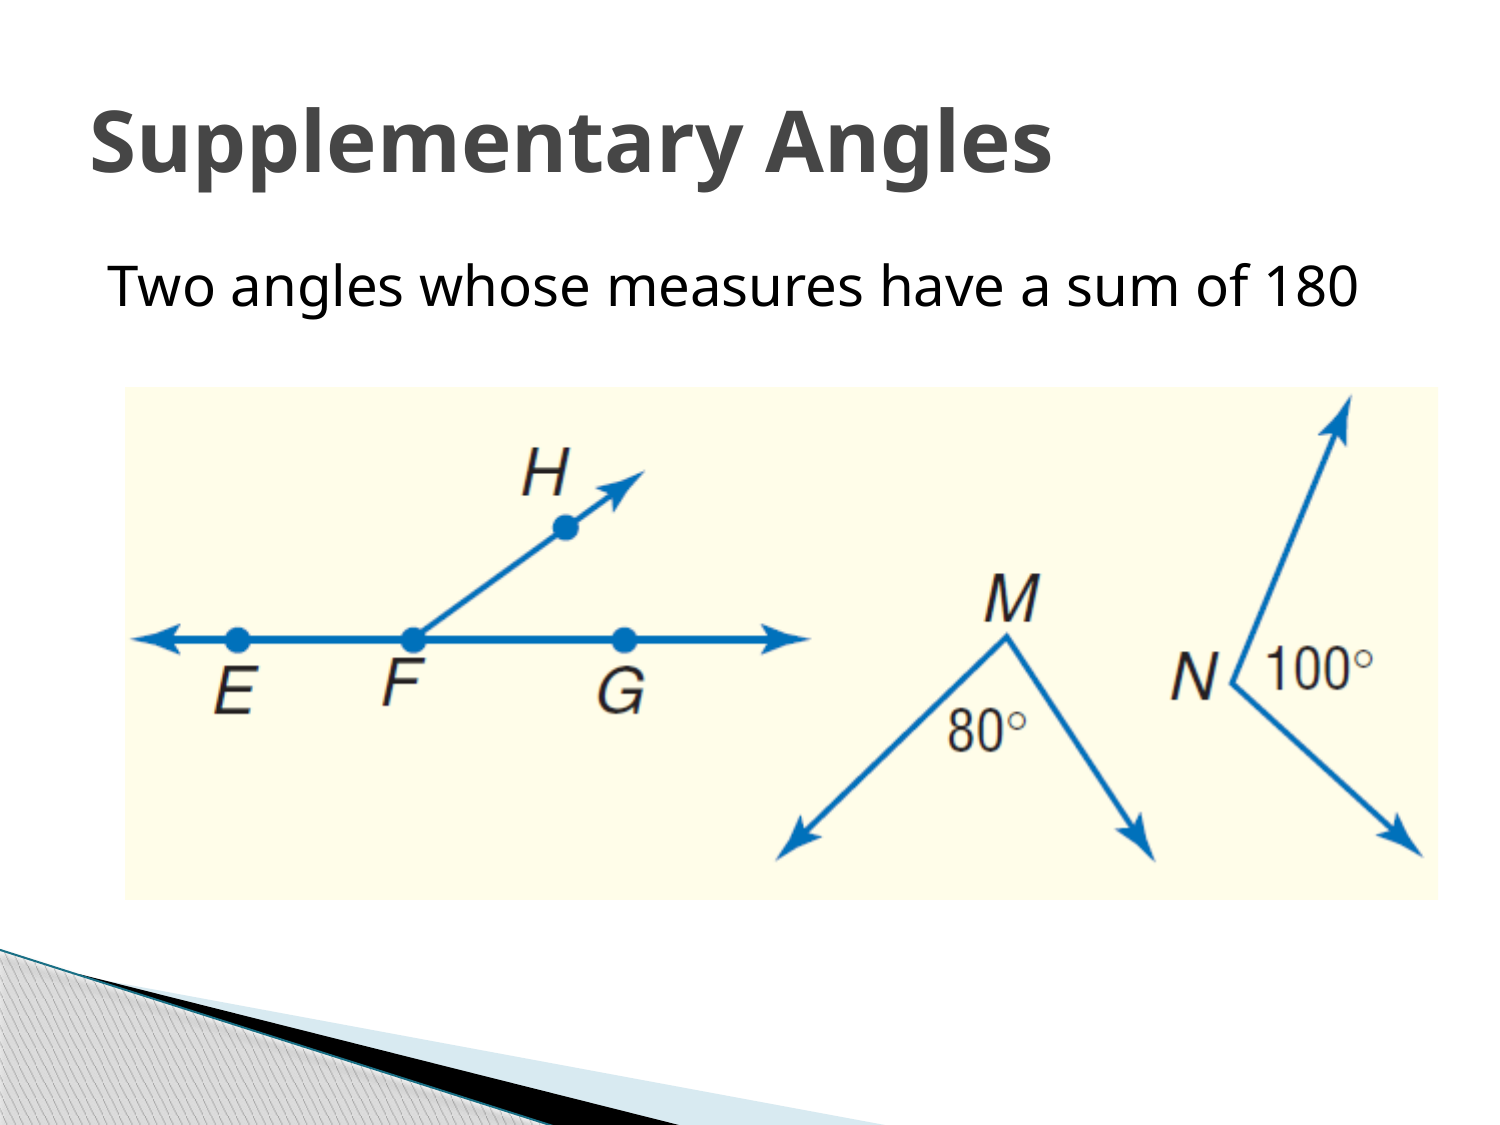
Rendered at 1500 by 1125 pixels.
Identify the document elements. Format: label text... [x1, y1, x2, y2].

picture [124, 387, 1439, 901]
list Two angles whose measures have a sum of 180 [75, 243, 1425, 986]
title Supplementary Angles [75, 45, 1425, 233]
